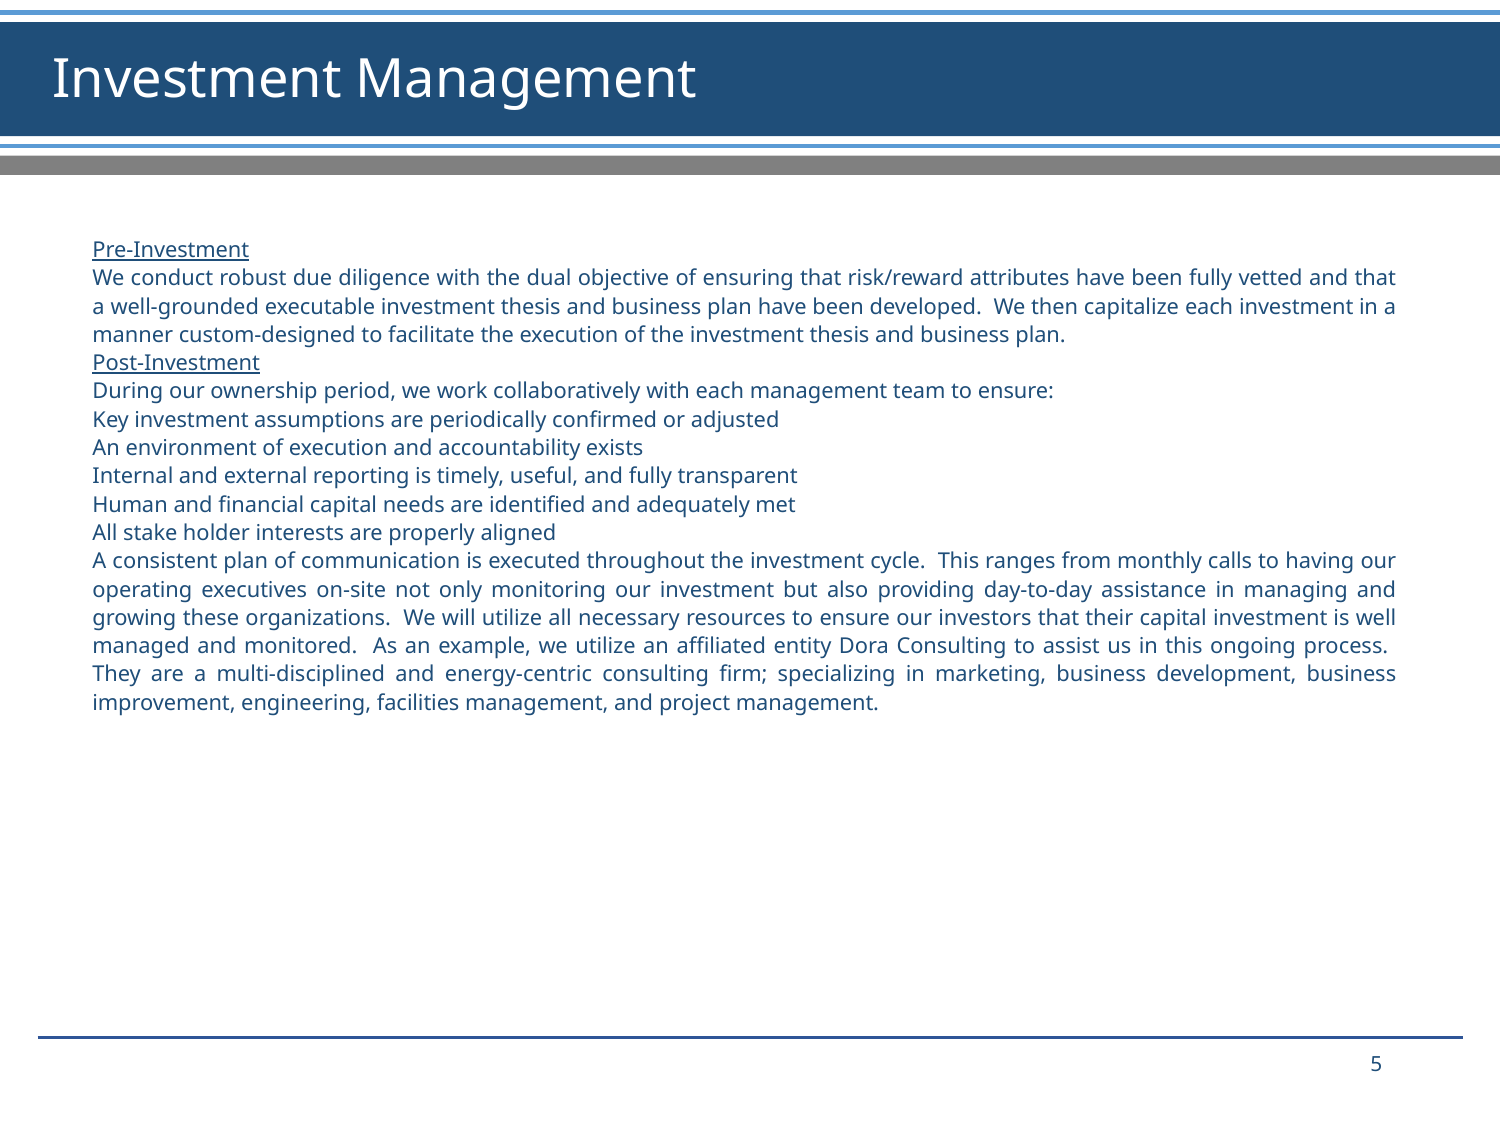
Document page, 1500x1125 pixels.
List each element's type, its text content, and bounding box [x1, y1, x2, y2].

list Pre-Investment We conduct robust due diligence with the dual objective of ensuring that risk/reward attributes have been fully vetted and that a well-grounded executable investment thesis and business plan have been developed. We then capitalize each investment in a manner custom-designed to facilitate the execution of the investment thesis and business plan. Post-Investment During our ownership period, we work collaboratively with each management team to ensure: Key investment assumptions are periodically confirmed or adjusted An environment of execution and accountability exists Internal and external reporting is timely, useful, and fully transparent Human and financial capital needs are identified and adequately met All stake holder interests are properly aligned A consistent plan of communication is executed throughout the investment cycle. This ranges from monthly calls to having our operating executives on-site not only monitoring our investment but also providing day-to-day assistance in managing and growing these organizations. We will utilize all necessary resources to ensure our investors that their capital investment is well managed and monitored. As an example, we utilize an affiliated entity Dora Consulting to assist us in this ongoing process. They are a multi-disciplined and energy-centric consulting firm; specializing in marketing, business development, business improvement, engineering, facilities management, and project management. [77, 200, 1414, 450]
slide_number 5 [1059, 1042, 1397, 1103]
title Investment Management [37, 22, 1332, 137]
